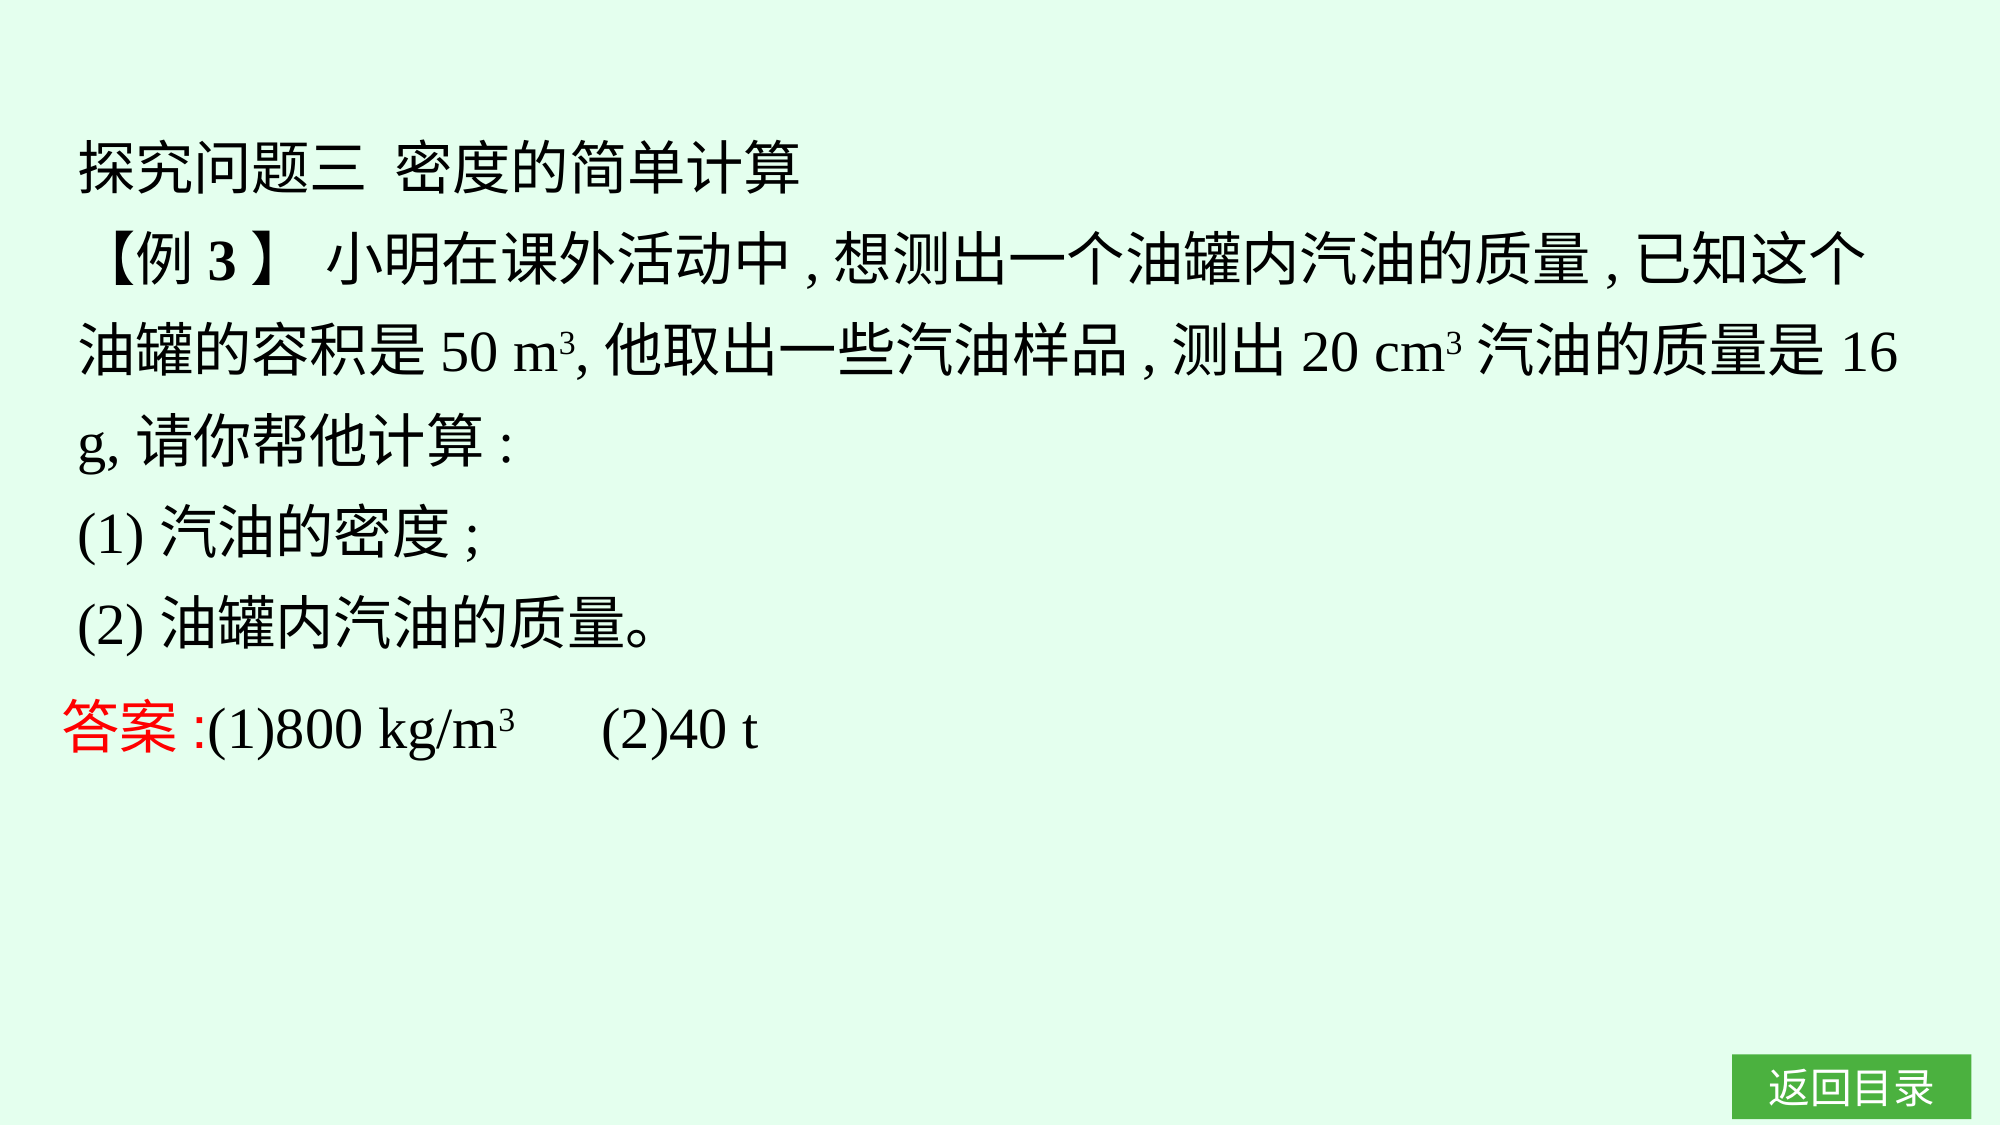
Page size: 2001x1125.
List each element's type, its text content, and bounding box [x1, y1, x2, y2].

text_box 探究问题三 密度的简单计算 【例3】 小明在课外活动中,想测出一个油罐内汽油的质量,已知这个油罐的容积是50 m3,他取出一些汽油样品,测出20 cm3汽油的质量是16 g,请你帮他计算: (1)汽油的密度; (2)油罐内汽油的质量。 [62, 103, 1938, 664]
text_box 答案:(1)800 kg/m3 (2)40 t [46, 661, 789, 768]
